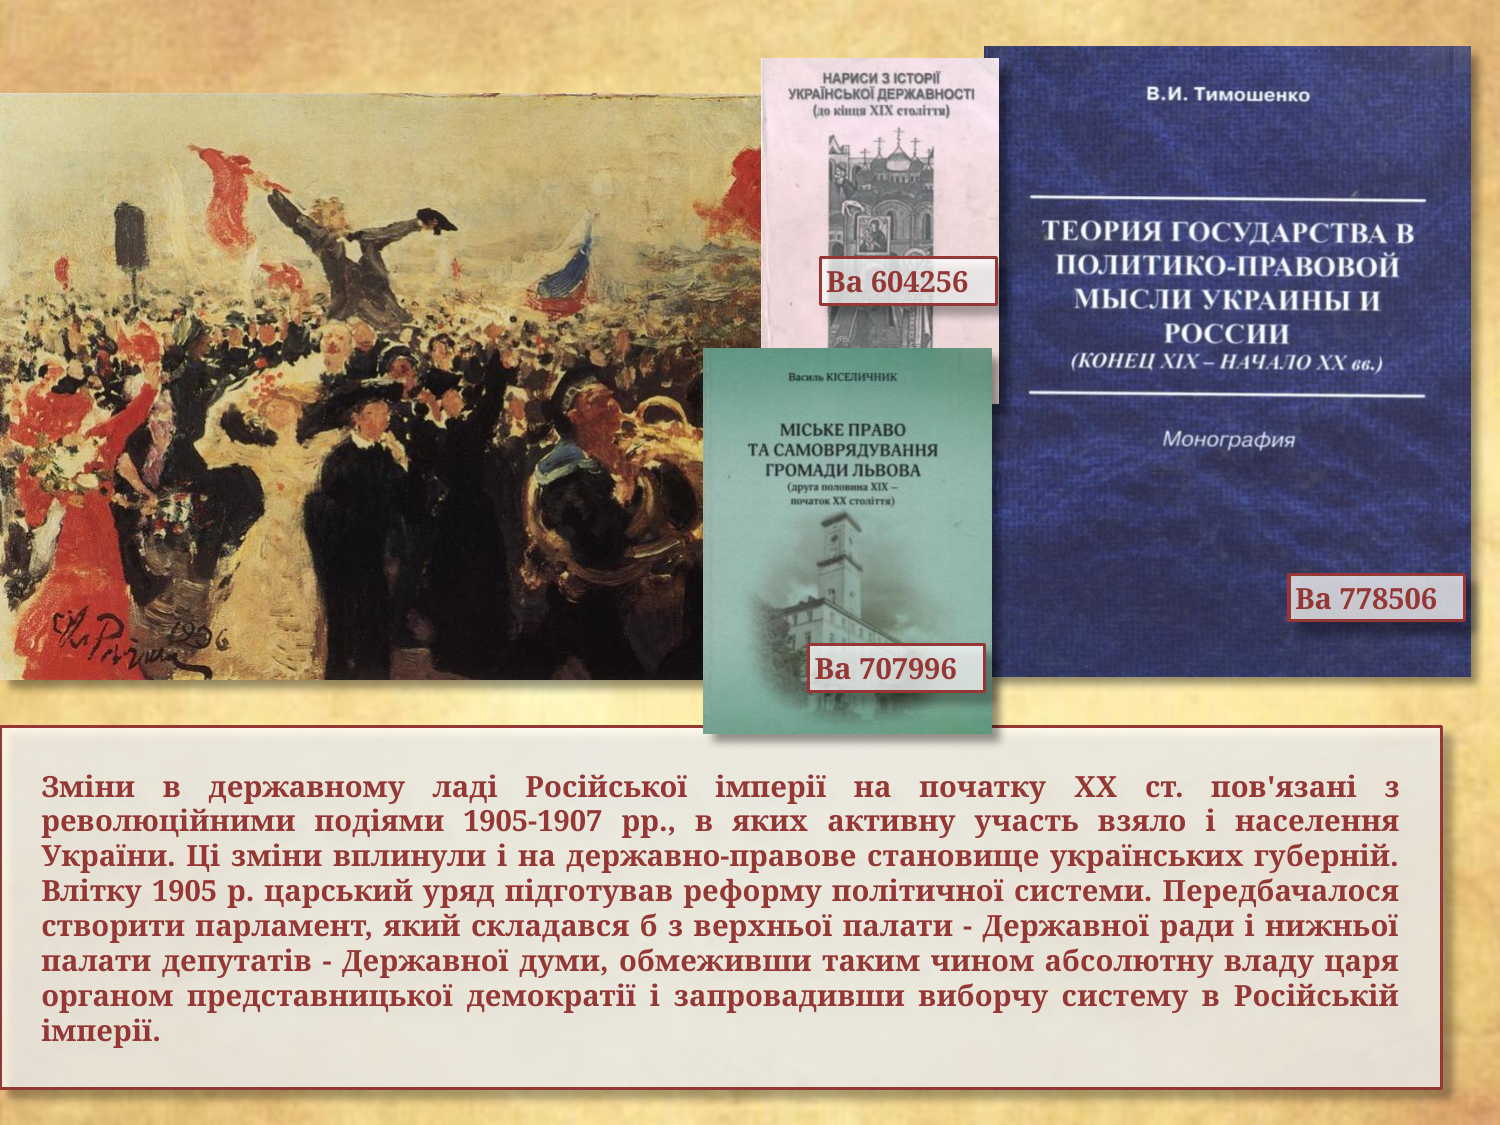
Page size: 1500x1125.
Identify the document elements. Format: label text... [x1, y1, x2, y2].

picture [0, 46, 1471, 734]
text_box Вс 31791 [0, 0, 1500, 1125]
text_box Зміни в державному ладі Російської імперії на початку XX ст. пов'язані з революційними подіями 1905-1907 pp., в яких активну участь взяло і населення України. Ці зміни вплинули і на державно-правове становище українських губерній. Влітку 1905 р. царський уряд підготував реформу політичної системи. Передбачалося створити парламент, який складався б з верхньої палати - Державної ради і нижньої палати депутатів - Державної думи, обмеживши таким чином абсолютну владу царя органом представницької демократії і запровадивши виборчу систему в Російській імперії. [0, 726, 1442, 1089]
